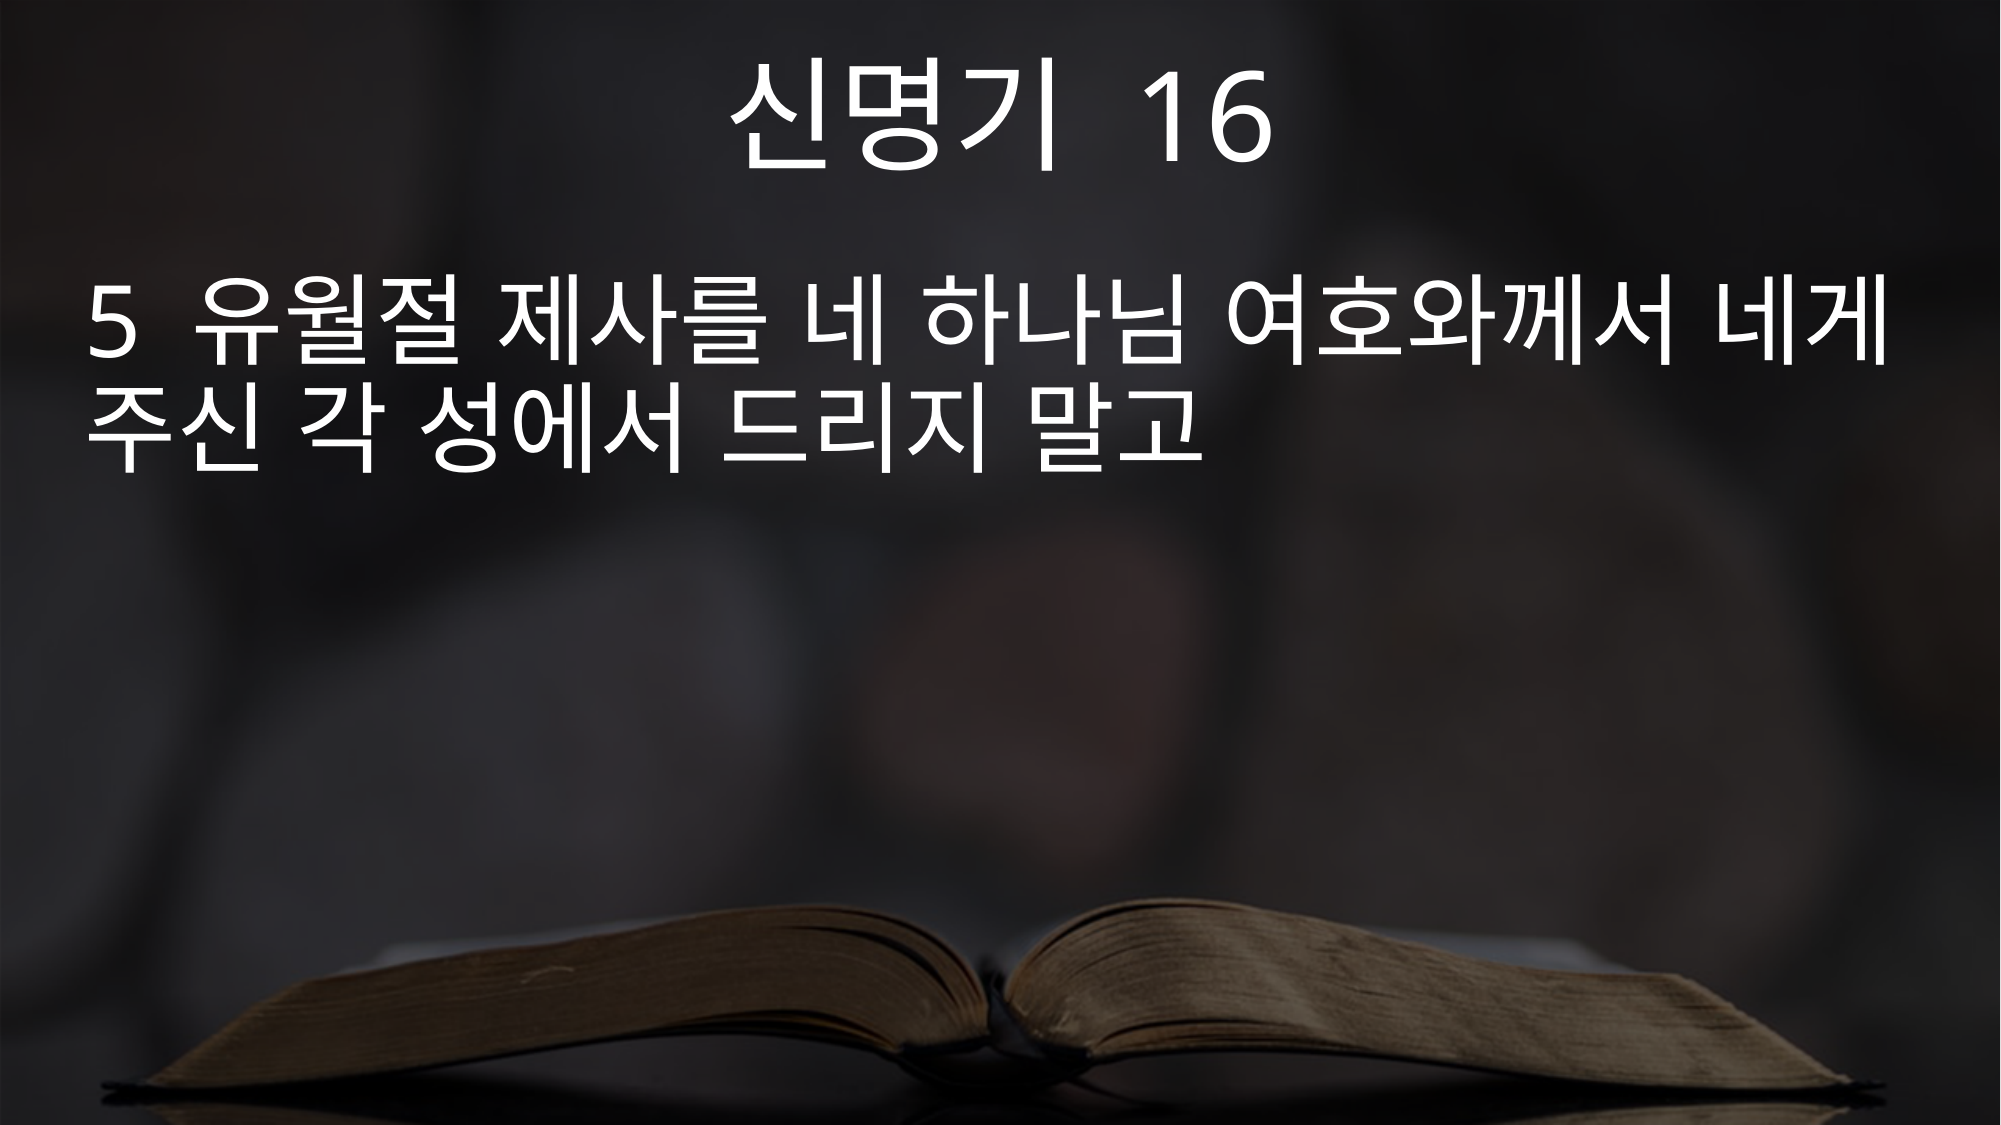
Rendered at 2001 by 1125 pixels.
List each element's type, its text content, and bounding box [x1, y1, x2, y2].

list 5 유월절 제사를 네 하나님 여호와께서 네게 주신 각 성에서 드리지 말고 [69, 263, 1953, 423]
footer 신명기 16 [0, 32, 2000, 192]
picture [0, 0, 2001, 1125]
